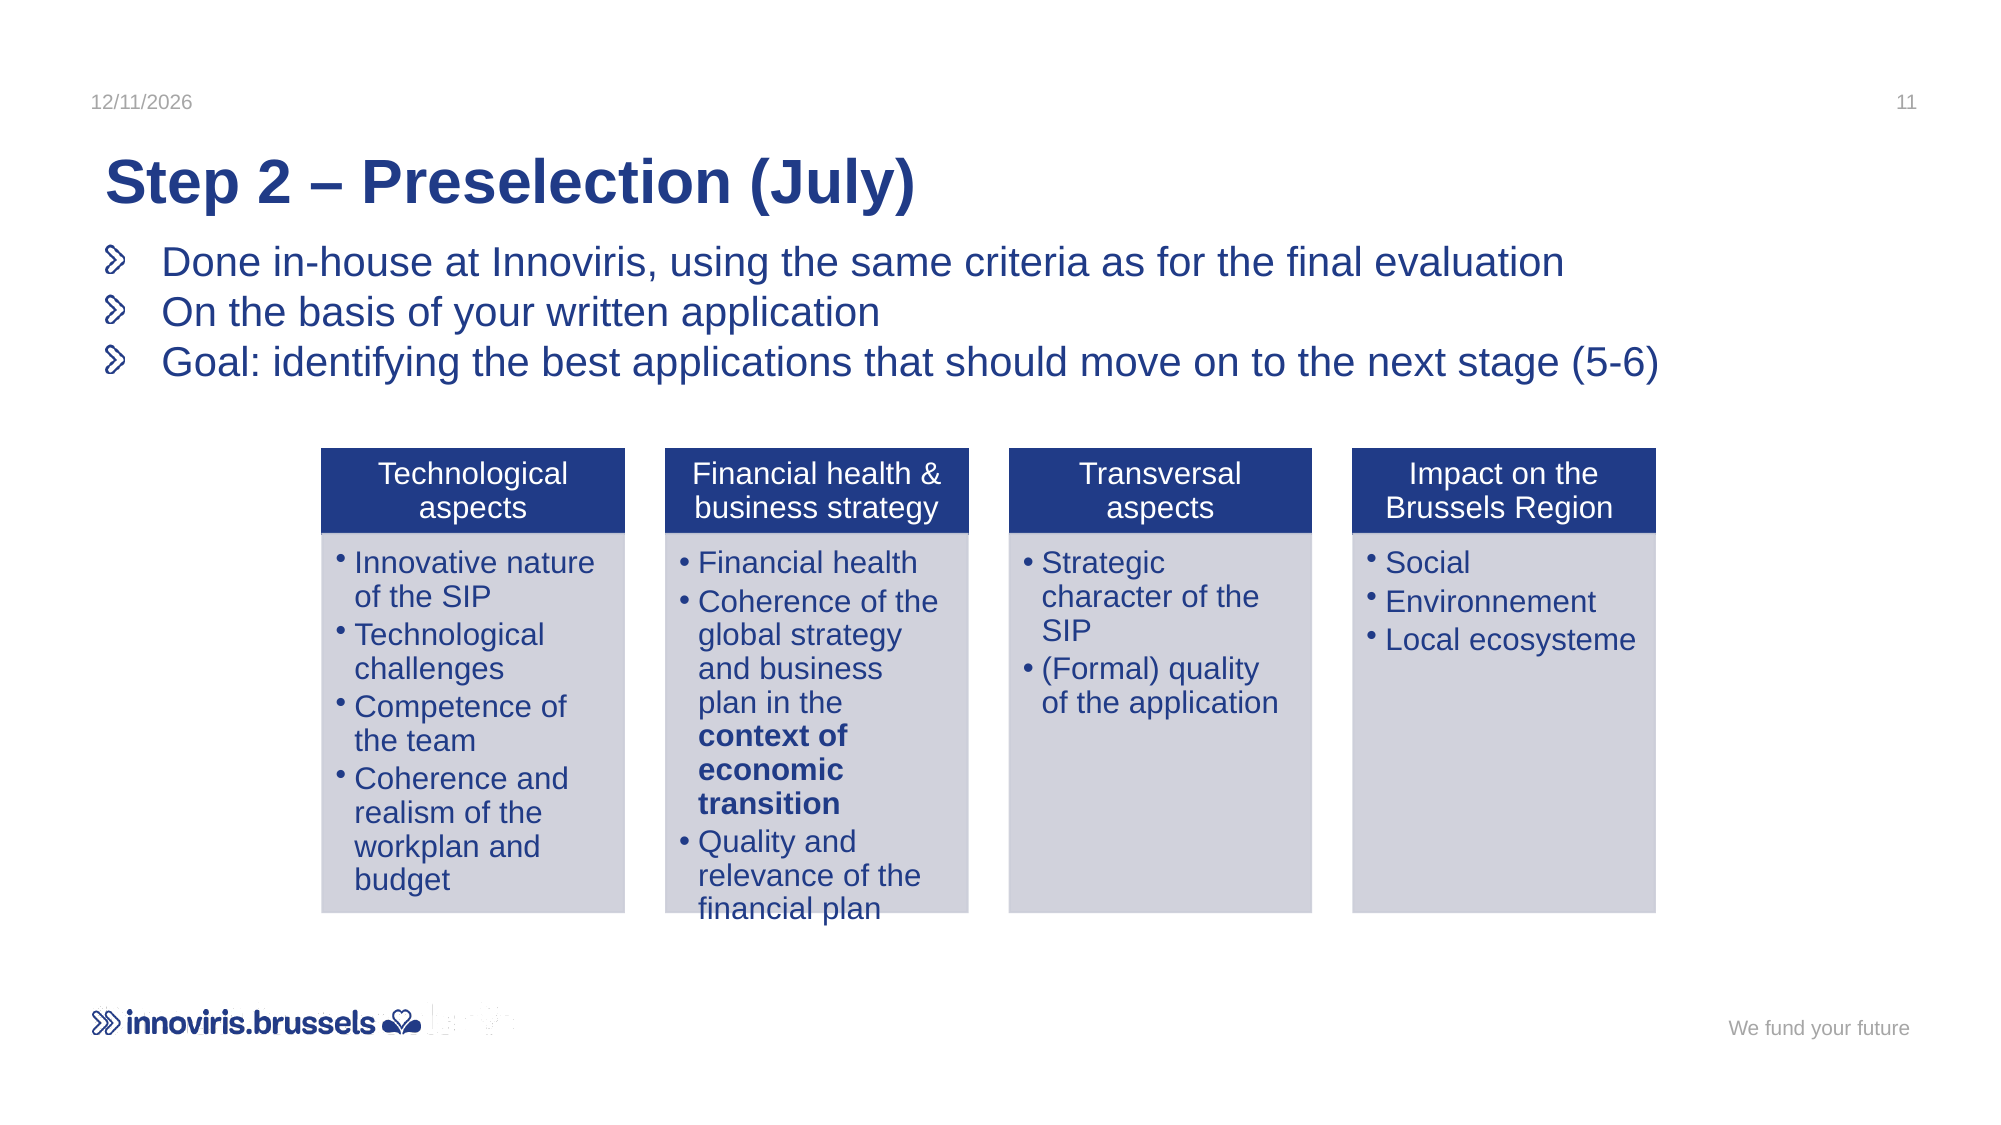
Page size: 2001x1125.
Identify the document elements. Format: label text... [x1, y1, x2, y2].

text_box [321, 236, 1656, 1125]
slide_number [75, 70, 526, 131]
footer We fund your future [1656, 996, 1926, 1057]
picture [105, 244, 125, 274]
slide_number 11 [1482, 70, 1933, 131]
picture [105, 294, 125, 324]
picture [105, 344, 125, 374]
list Done in-house at Innoviris, using the same criteria as for the final evaluation On the basis of your written application Goal: identifying the best applications that should move on to the next stage (5-6) [90, 226, 1910, 495]
picture [90, 1002, 321, 1035]
list Step 2 – Preselection (July) [90, 133, 1910, 225]
